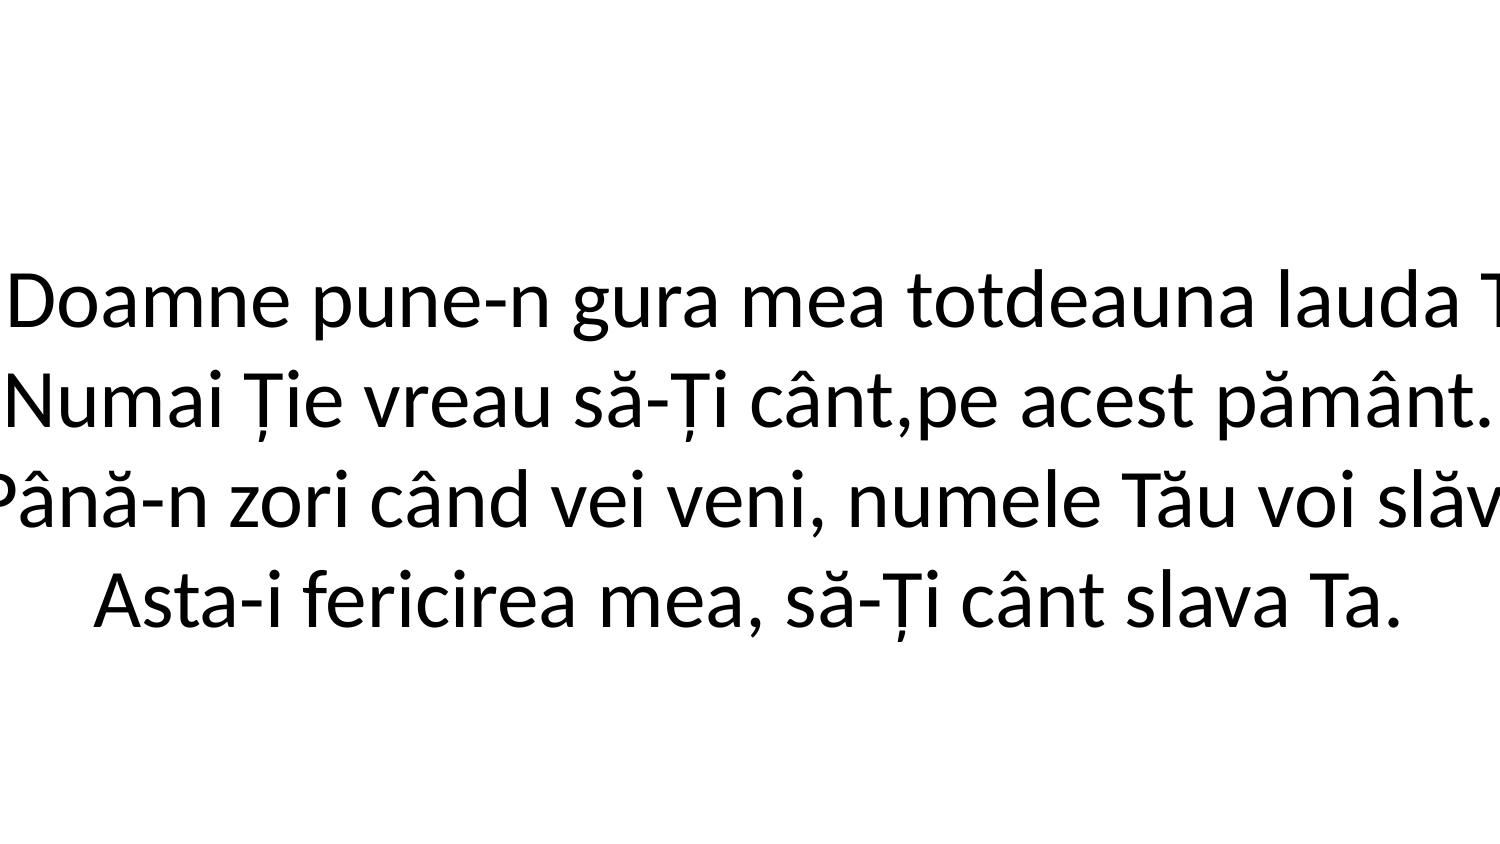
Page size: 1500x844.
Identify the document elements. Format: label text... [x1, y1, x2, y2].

text_box 3. Doamne pune-n gura mea totdeauna lauda Ta, Numai Ție vreau să-Ți cânt,pe acest pământ. Până-n zori când vei veni, numele Tău voi slăvi Asta-i fericirea mea, să-Ți cânt slava Ta. [0, 192, 1500, 652]
